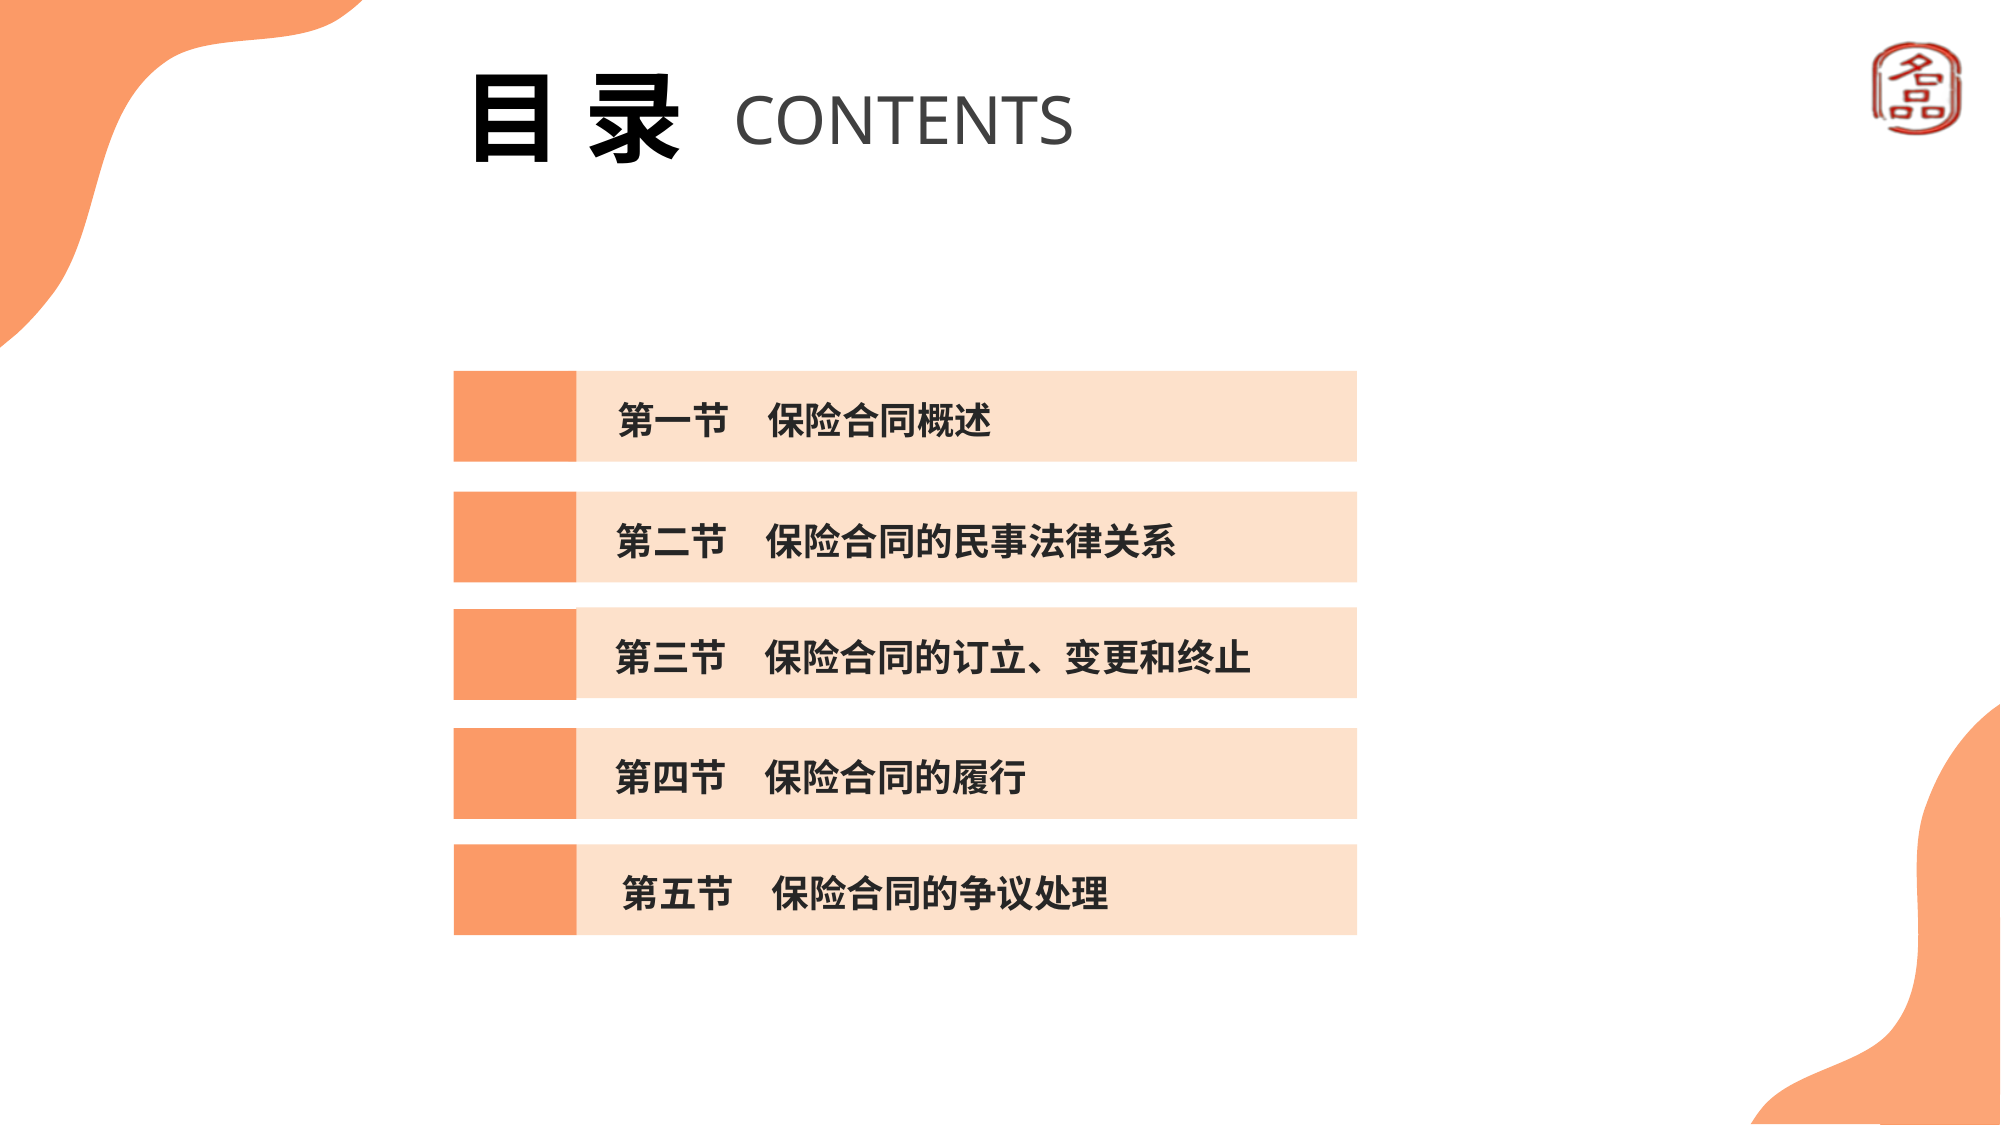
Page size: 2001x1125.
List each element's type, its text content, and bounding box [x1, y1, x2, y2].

text_box 目 录 [447, 46, 799, 182]
text_box [0, 0, 363, 348]
text_box CONTENTS [677, 86, 1133, 149]
picture [1861, 10, 1990, 147]
text_box [1750, 704, 2000, 1125]
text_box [453, 370, 1358, 936]
